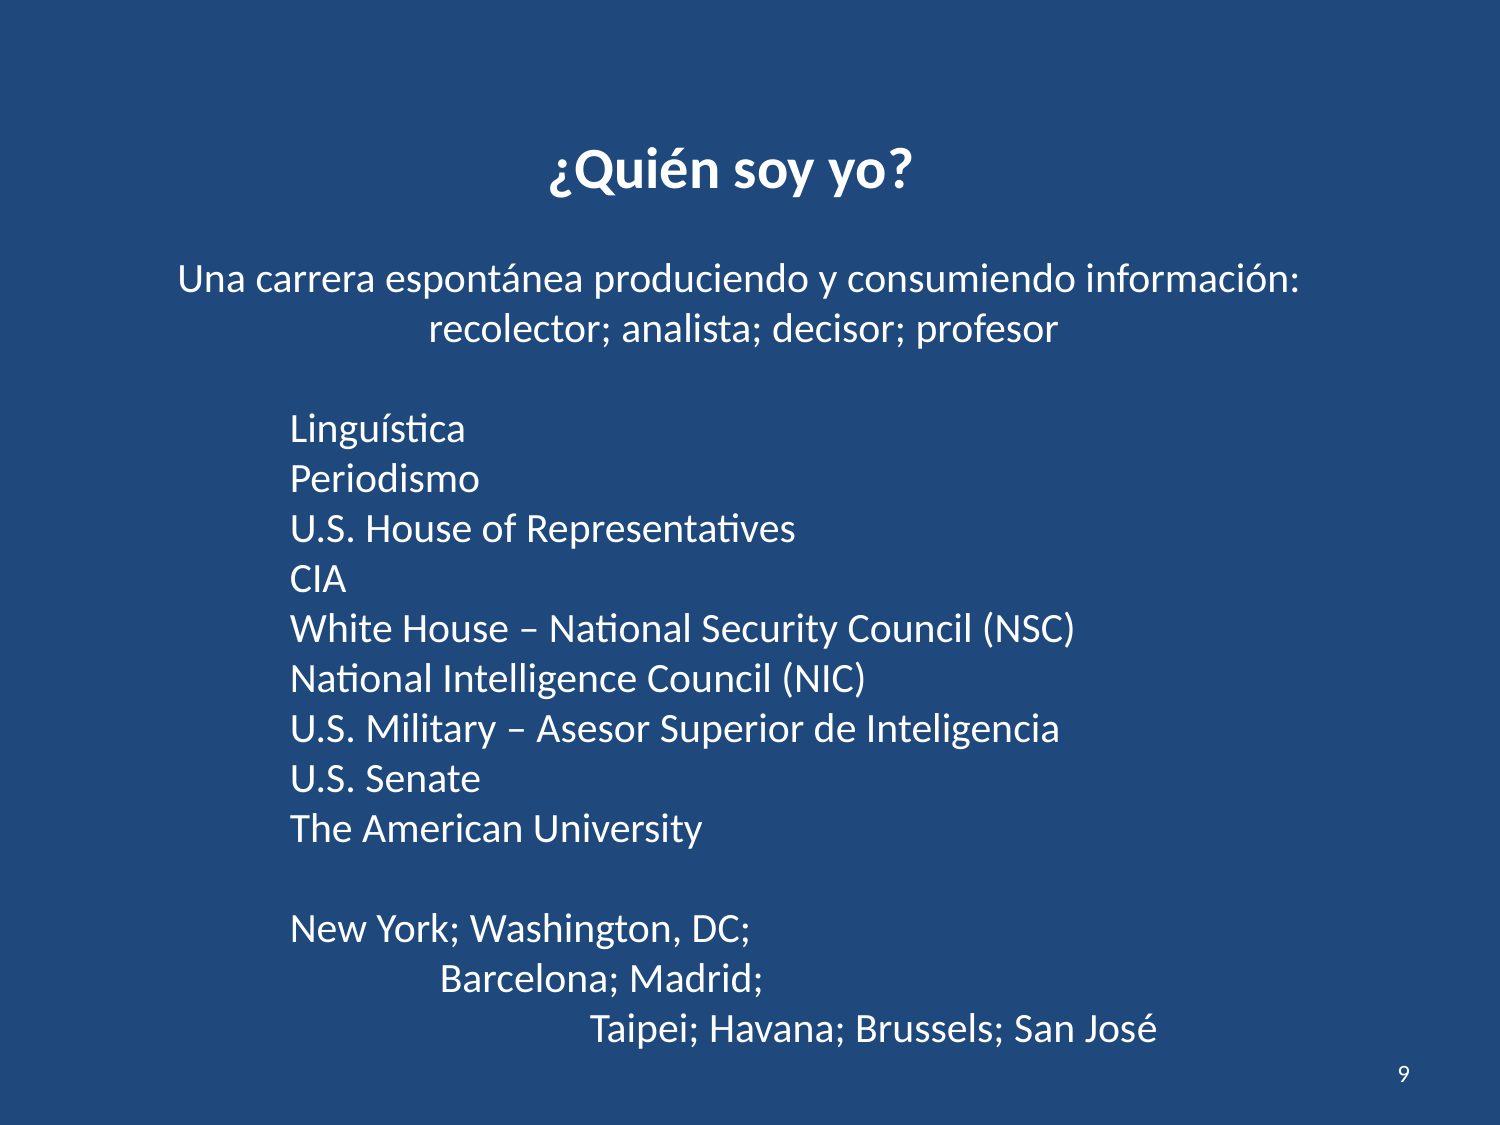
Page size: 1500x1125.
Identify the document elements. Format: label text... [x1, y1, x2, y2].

slide_number 9 [1074, 1042, 1425, 1103]
text_box ¿Quién soy yo? Una carrera espontánea produciendo y consumiendo información: recolector; analista; decisor; profesor Linguística Periodismo U.S. House of Representatives CIA White House – National Security Council (NSC) National Intelligence Council (NIC) U.S. Military – Asesor Superior de Inteligencia U.S. Senate The American University New York; Washington, DC; Barcelona; Madrid; Taipei; Havana; Brussels; San José [125, 123, 1363, 1059]
